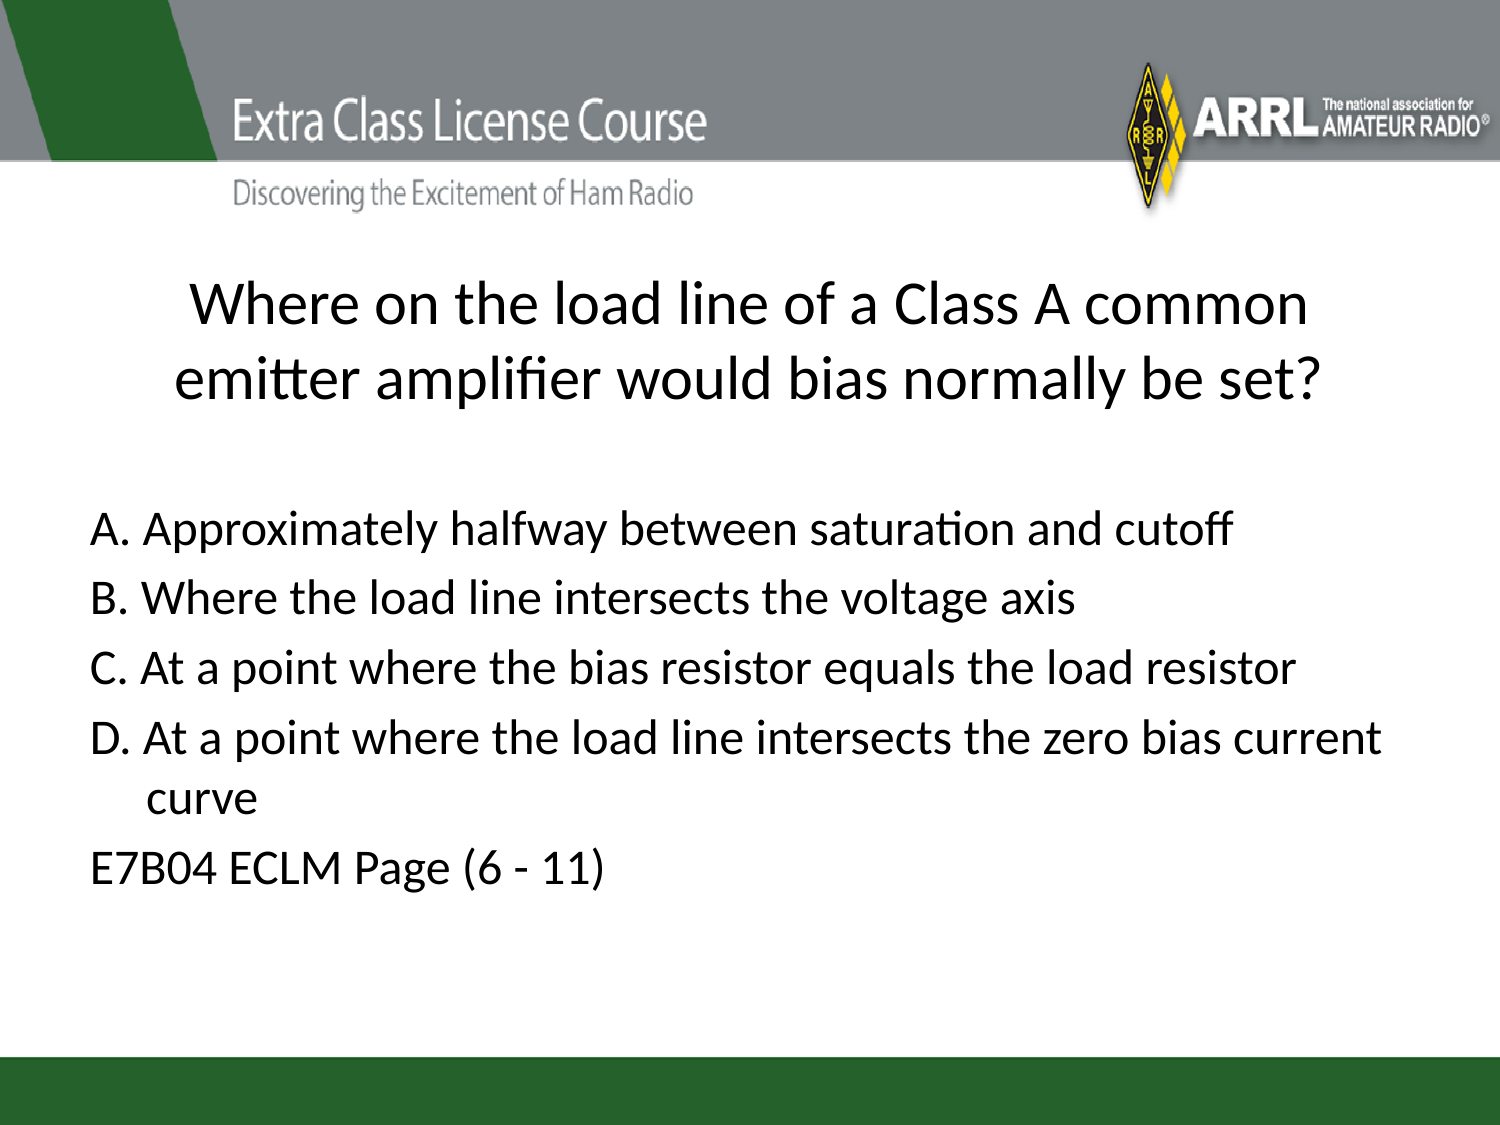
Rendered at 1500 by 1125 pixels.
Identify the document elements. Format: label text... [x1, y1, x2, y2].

list A. Approximately halfway between saturation and cutoff B. Where the load line intersects the voltage axis C. At a point where the bias resistor equals the load resistor D. At a point where the load line intersects the zero bias current curve E7B04 ECLM Page (6 - 11) [75, 487, 1425, 1005]
title Where on the load line of a Class A common emitter amplifier would bias normally be set? [75, 254, 1425, 435]
picture [0, 0, 1500, 1125]
